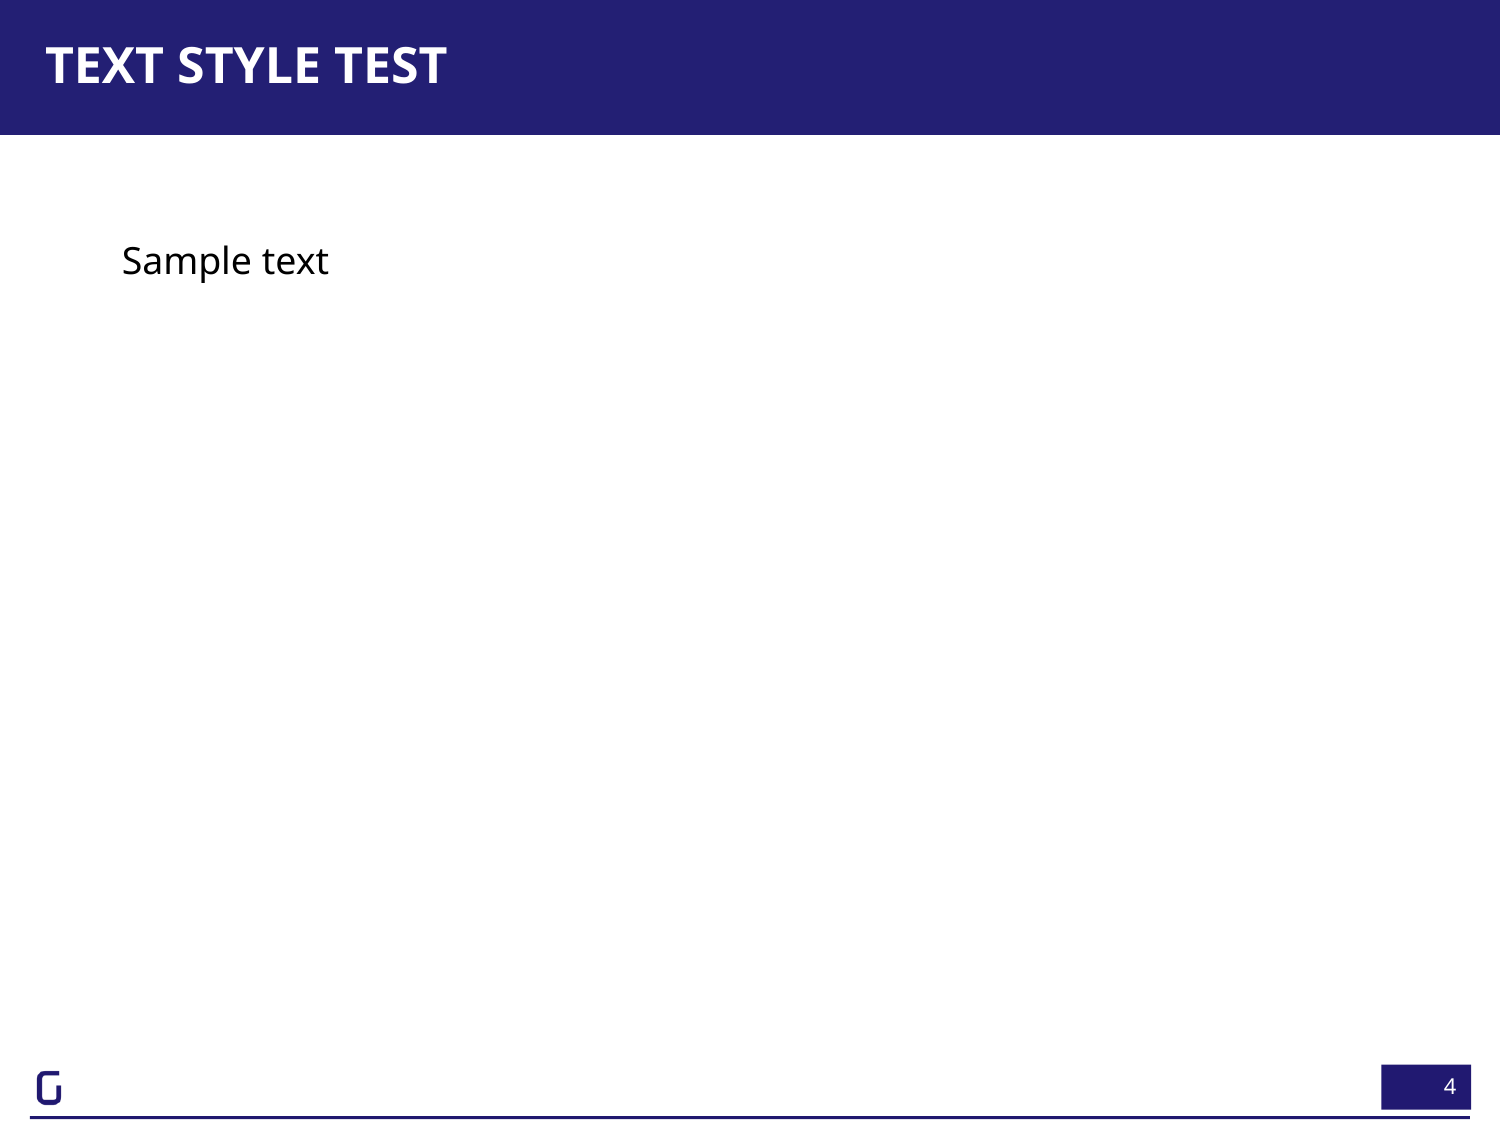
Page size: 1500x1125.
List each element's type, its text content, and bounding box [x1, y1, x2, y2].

text_box Sample text [107, 229, 440, 289]
picture [30, 1064, 67, 1110]
title Text Style Test [30, 15, 1470, 120]
